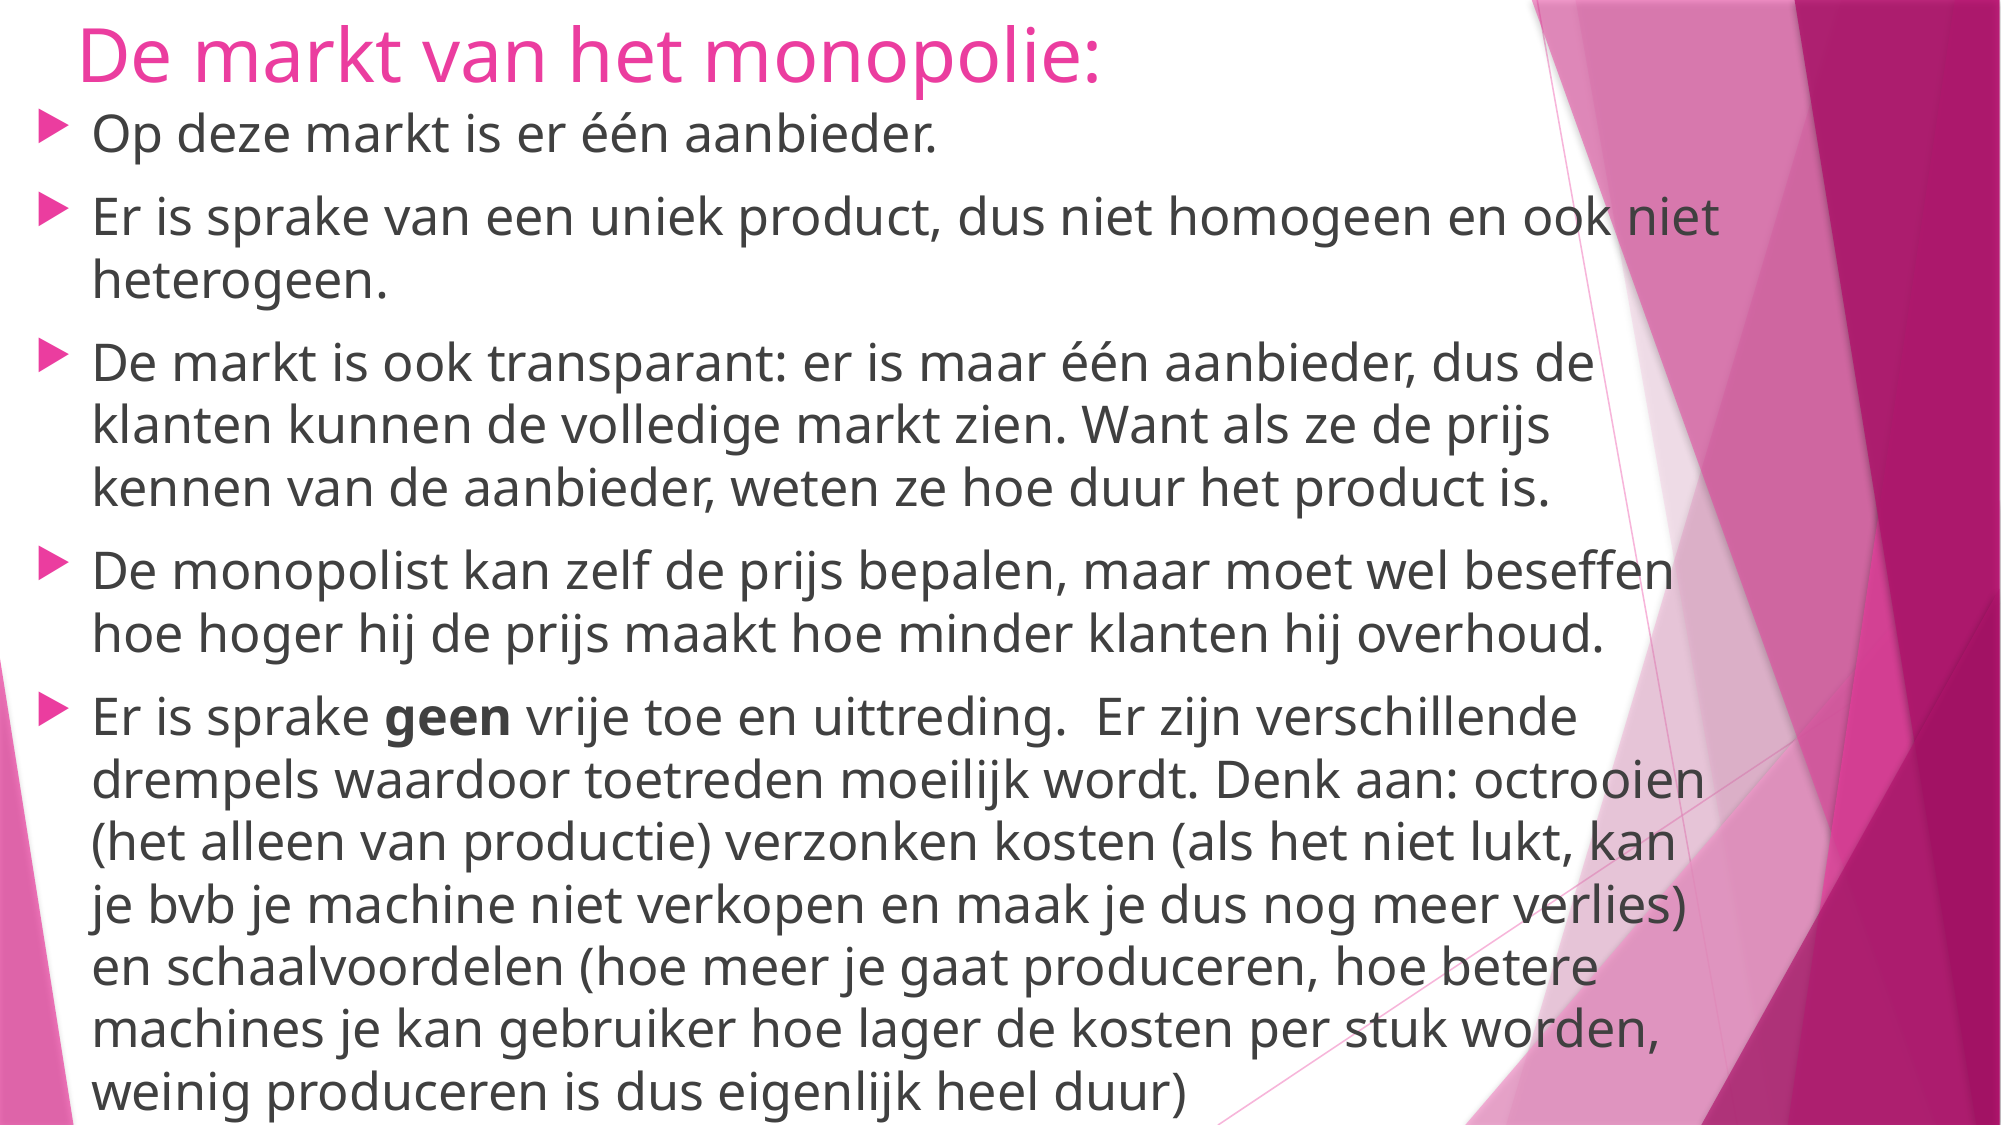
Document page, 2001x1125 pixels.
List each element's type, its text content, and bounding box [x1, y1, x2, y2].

title De markt van het monopolie: [61, 0, 1522, 92]
list Op deze markt is er één aanbieder. Er is sprake van een uniek product, dus niet homogeen en ook niet heterogeen. De markt is ook transparant: er is maar één aanbieder, dus de klanten kunnen de volledige markt zien. Want als ze de prijs kennen van de aanbieder, weten ze hoe duur het product is. De monopolist kan zelf de prijs bepalen, maar moet wel beseffen hoe hoger hij de prijs maakt hoe minder klanten hij overhoud. Er is sprake geen vrije toe en uittreding. Er zijn verschillende drempels waardoor toetreden moeilijk wordt. Denk aan: octrooien (het alleen van productie) verzonken kosten (als het niet lukt, kan je bvb je machine niet verkopen en maak je dus nog meer verlies) en schaalvoordelen (hoe meer je gaat produceren, hoe betere machines je kan gebruiker hoe lager de kosten per stuk worden, weinig produceren is dus eigenlijk heel duur) [19, 92, 1747, 992]
